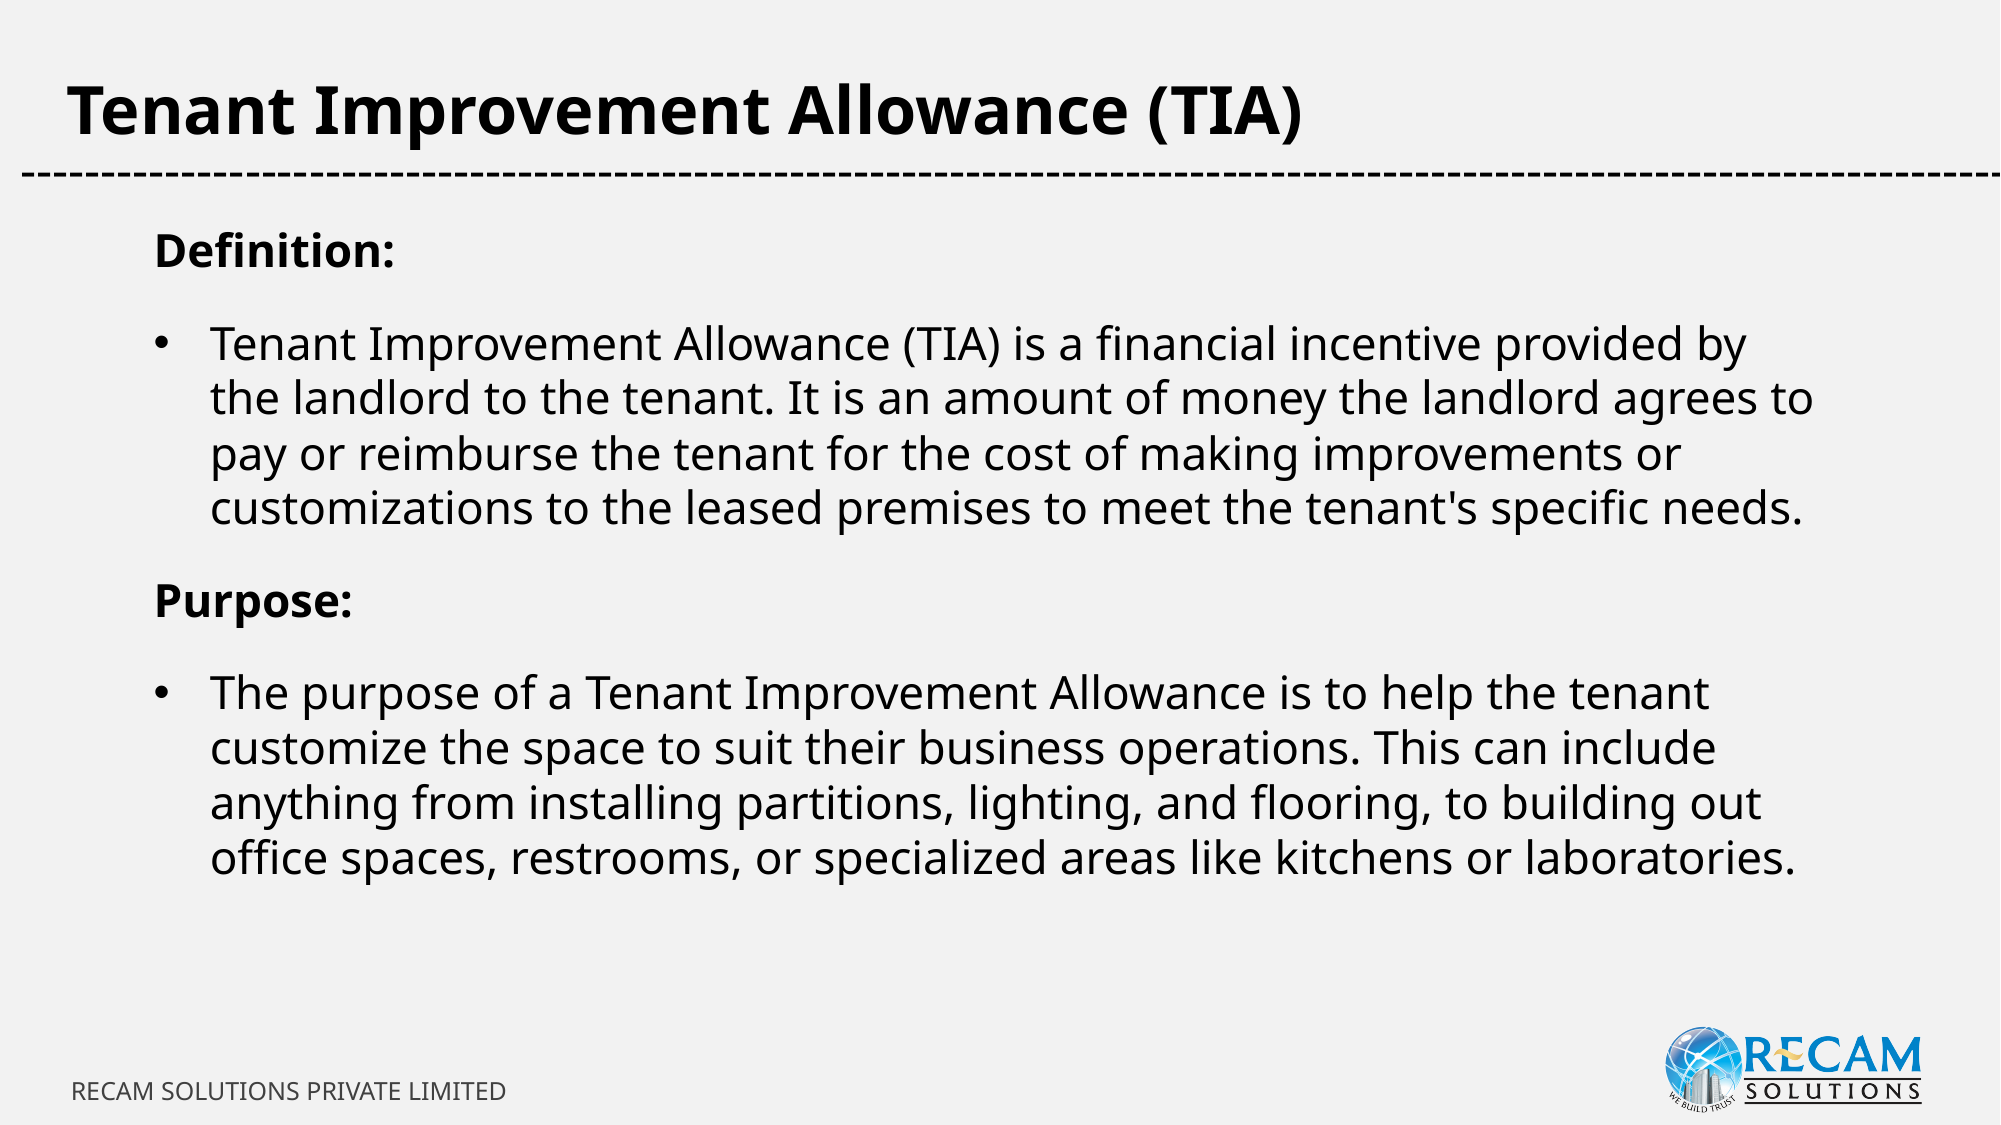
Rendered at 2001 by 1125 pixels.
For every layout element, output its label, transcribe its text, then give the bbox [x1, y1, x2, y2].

text_box Definition: Tenant Improvement Allowance (TIA) is a financial incentive provided by the landlord to the tenant. It is an amount of money the landlord agrees to pay or reimburse the tenant for the cost of making improvements or customizations to the leased premises to meet the tenant's specific needs. Purpose: The purpose of a Tenant Improvement Allowance is to help the tenant customize the space to suit their business operations. This can include anything from installing partitions, lighting, and flooring, to building out office spaces, restrooms, or specialized areas like kitchens or laboratories. [138, 214, 1842, 892]
text_box ----------------------------------------------------------------------------------------------------------------------------- [6, 131, 2000, 207]
text_box Tenant Improvement Allowance (TIA) [51, 60, 1520, 131]
picture [1652, 1014, 1935, 1125]
footer RECAM SOLUTIONS PRIVATE LIMITED [70, 1073, 971, 1107]
